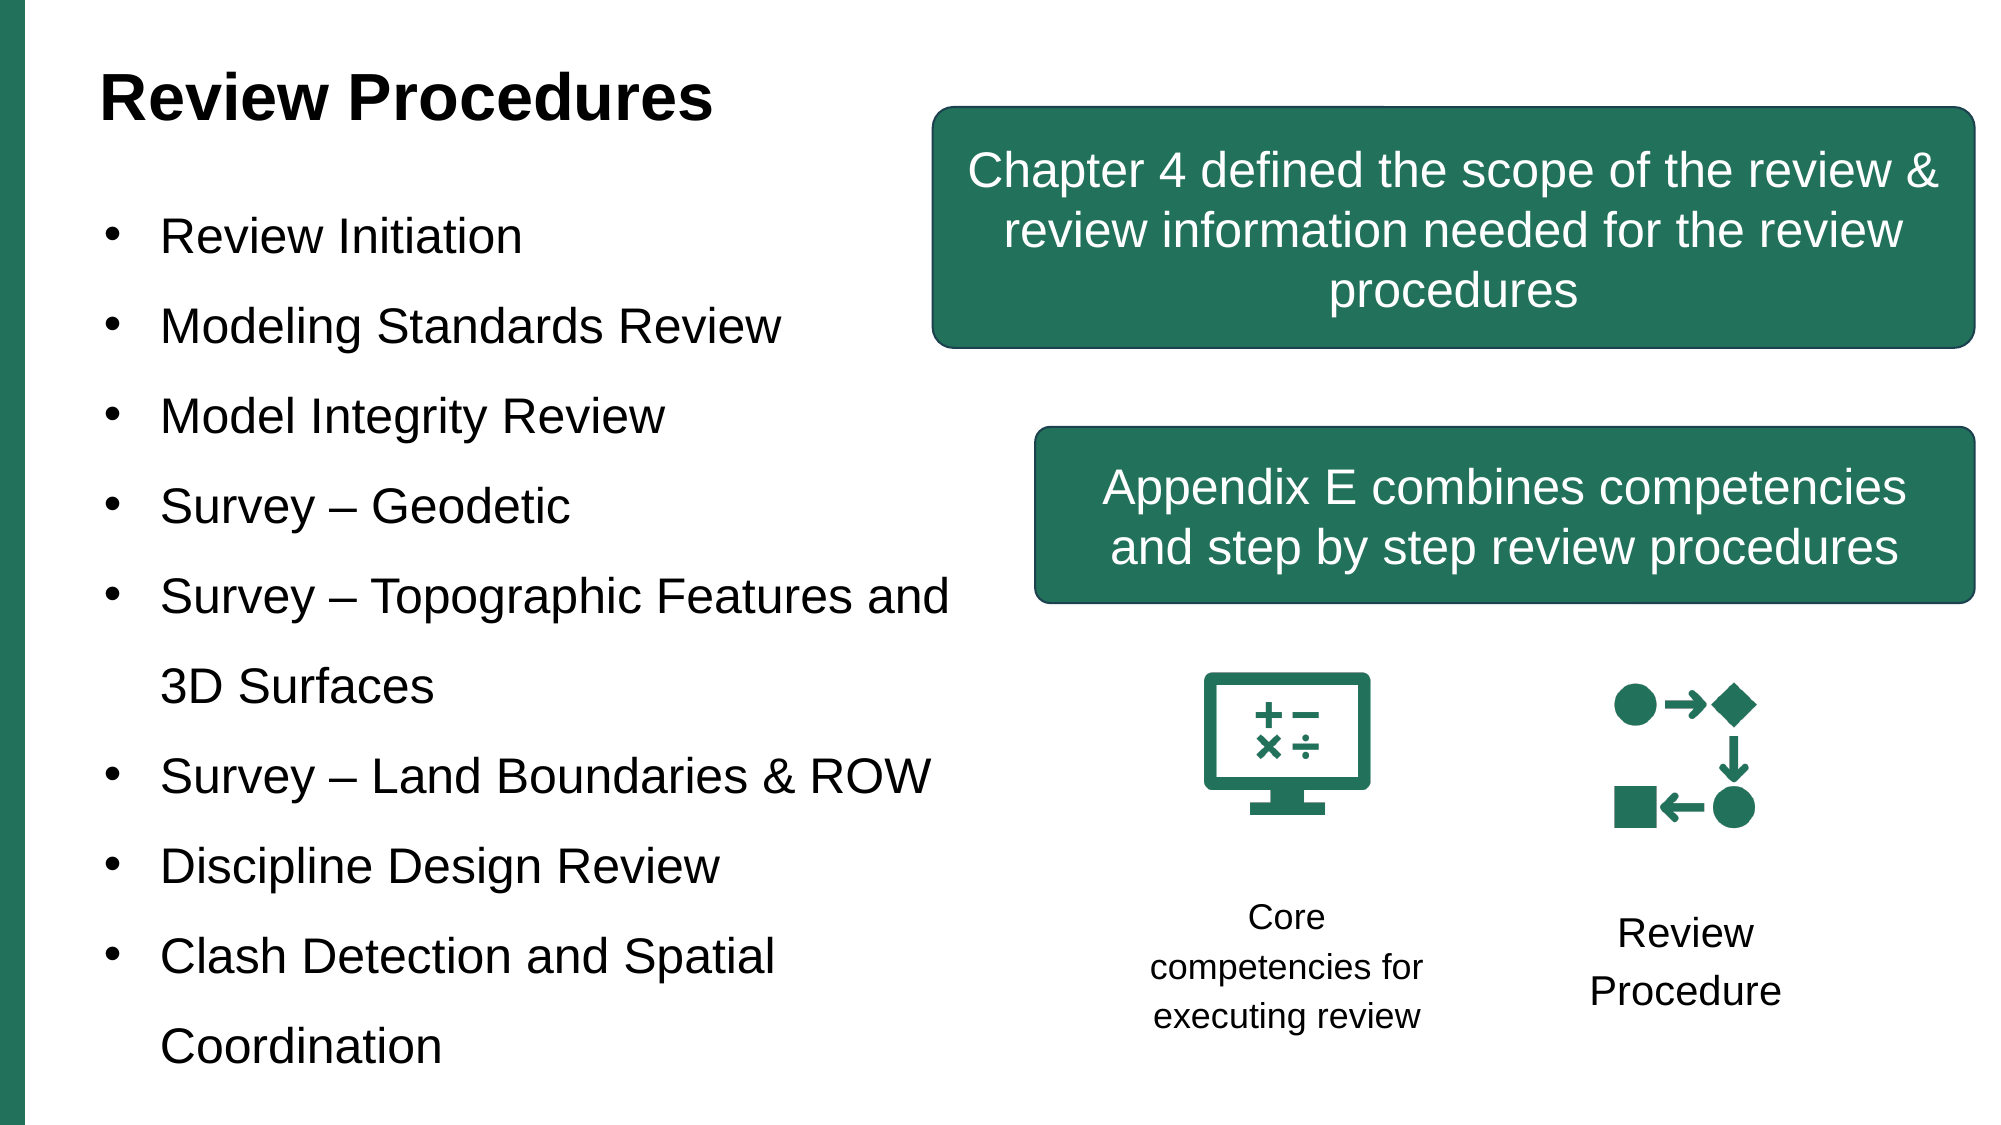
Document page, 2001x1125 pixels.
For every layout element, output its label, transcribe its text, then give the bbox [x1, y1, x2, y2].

text_box Core competencies for executing review [1126, 867, 1448, 1090]
text_box Chapter 4 defined the scope of the review & review information needed for the review procedures [931, 105, 1976, 349]
picture [1186, 643, 1388, 844]
title Review Procedures [99, 62, 1900, 165]
picture [1585, 654, 1786, 855]
text_box Review Initiation Modeling Standards Review Model Integrity Review Survey – Geodetic Survey – Topographic Features and 3D Surfaces Survey – Land Boundaries & ROW Discipline Design Review Clash Detection and Spatial Coordination [89, 165, 982, 1081]
text_box Review Procedure [1538, 878, 1834, 1079]
text_box Appendix E combines competencies and step by step review procedures [1034, 425, 1976, 605]
